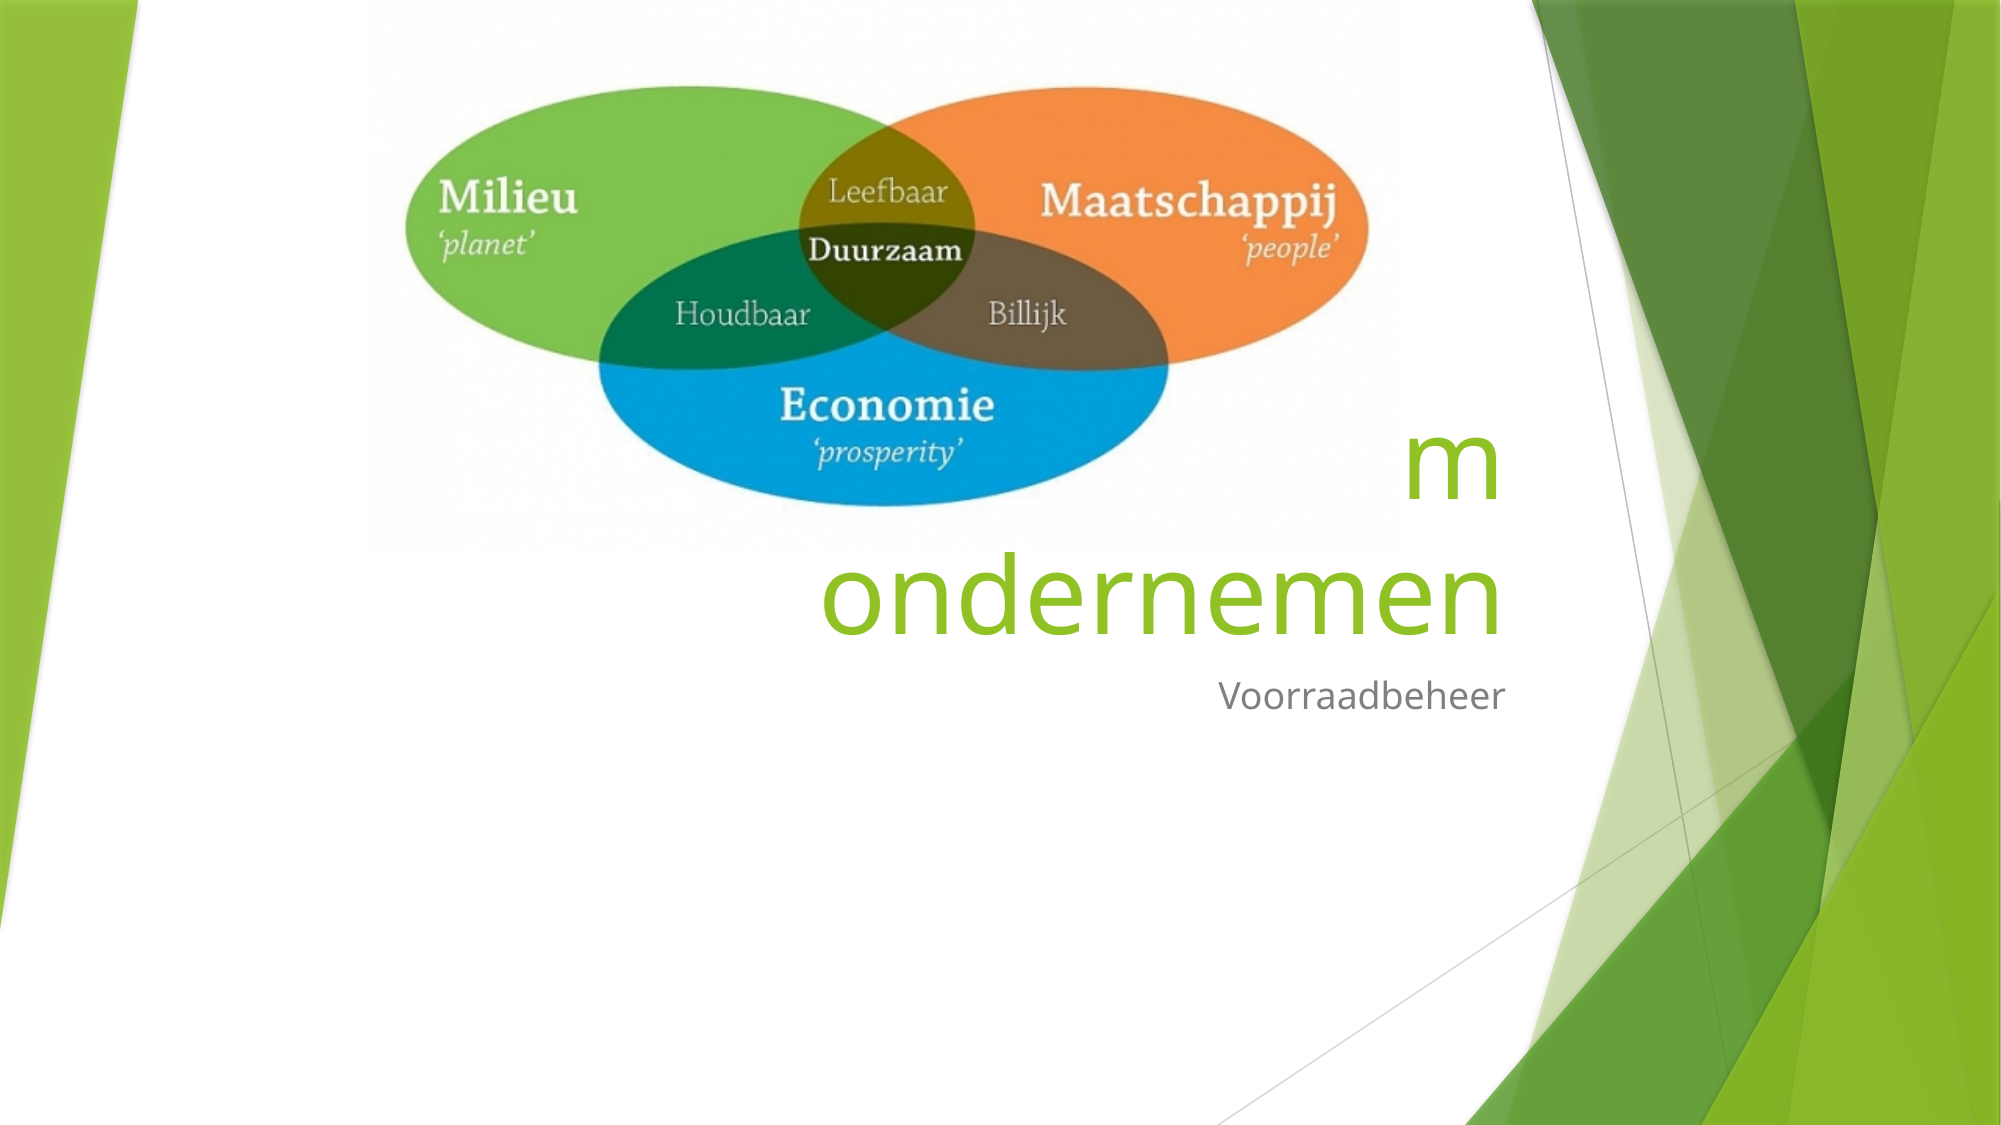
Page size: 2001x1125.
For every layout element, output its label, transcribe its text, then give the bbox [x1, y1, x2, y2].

subtitle Voorraadbeheer [247, 664, 1522, 845]
title Duurzaam ondernemen [247, 394, 1522, 664]
picture [368, 0, 1401, 552]
